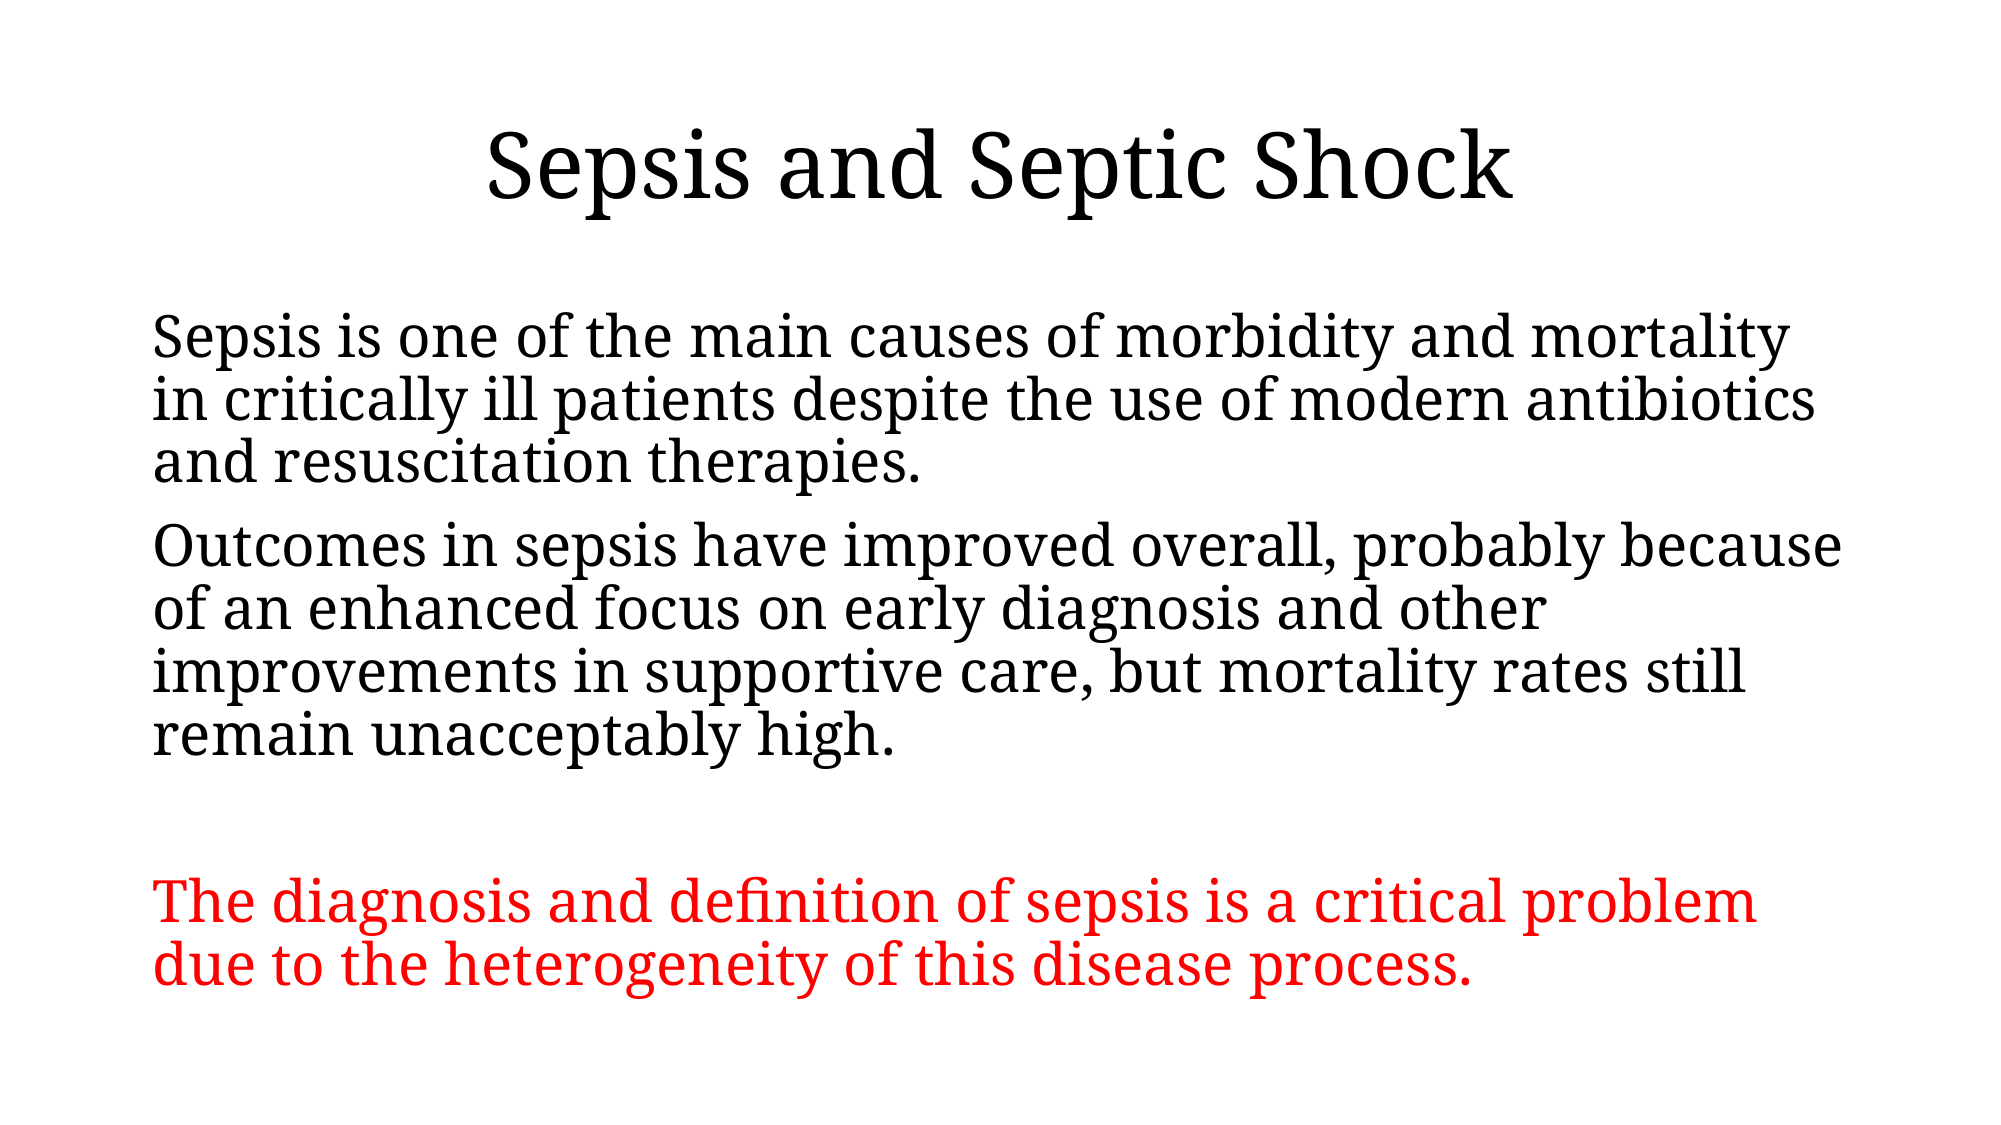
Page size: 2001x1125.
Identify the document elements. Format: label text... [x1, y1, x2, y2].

list Sepsis is one of the main causes of morbidity and mortality in critically ill patients despite the use of modern antibiotics and resuscitation therapies. Outcomes in sepsis have improved overall, probably because of an enhanced focus on early diagnosis and other improvements in supportive care, but mortality rates still remain unacceptably high. The diagnosis and definition of sepsis is a critical problem due to the heterogeneity of this disease process. [137, 299, 1863, 1014]
title Sepsis and Septic Shock [137, 59, 1863, 278]
